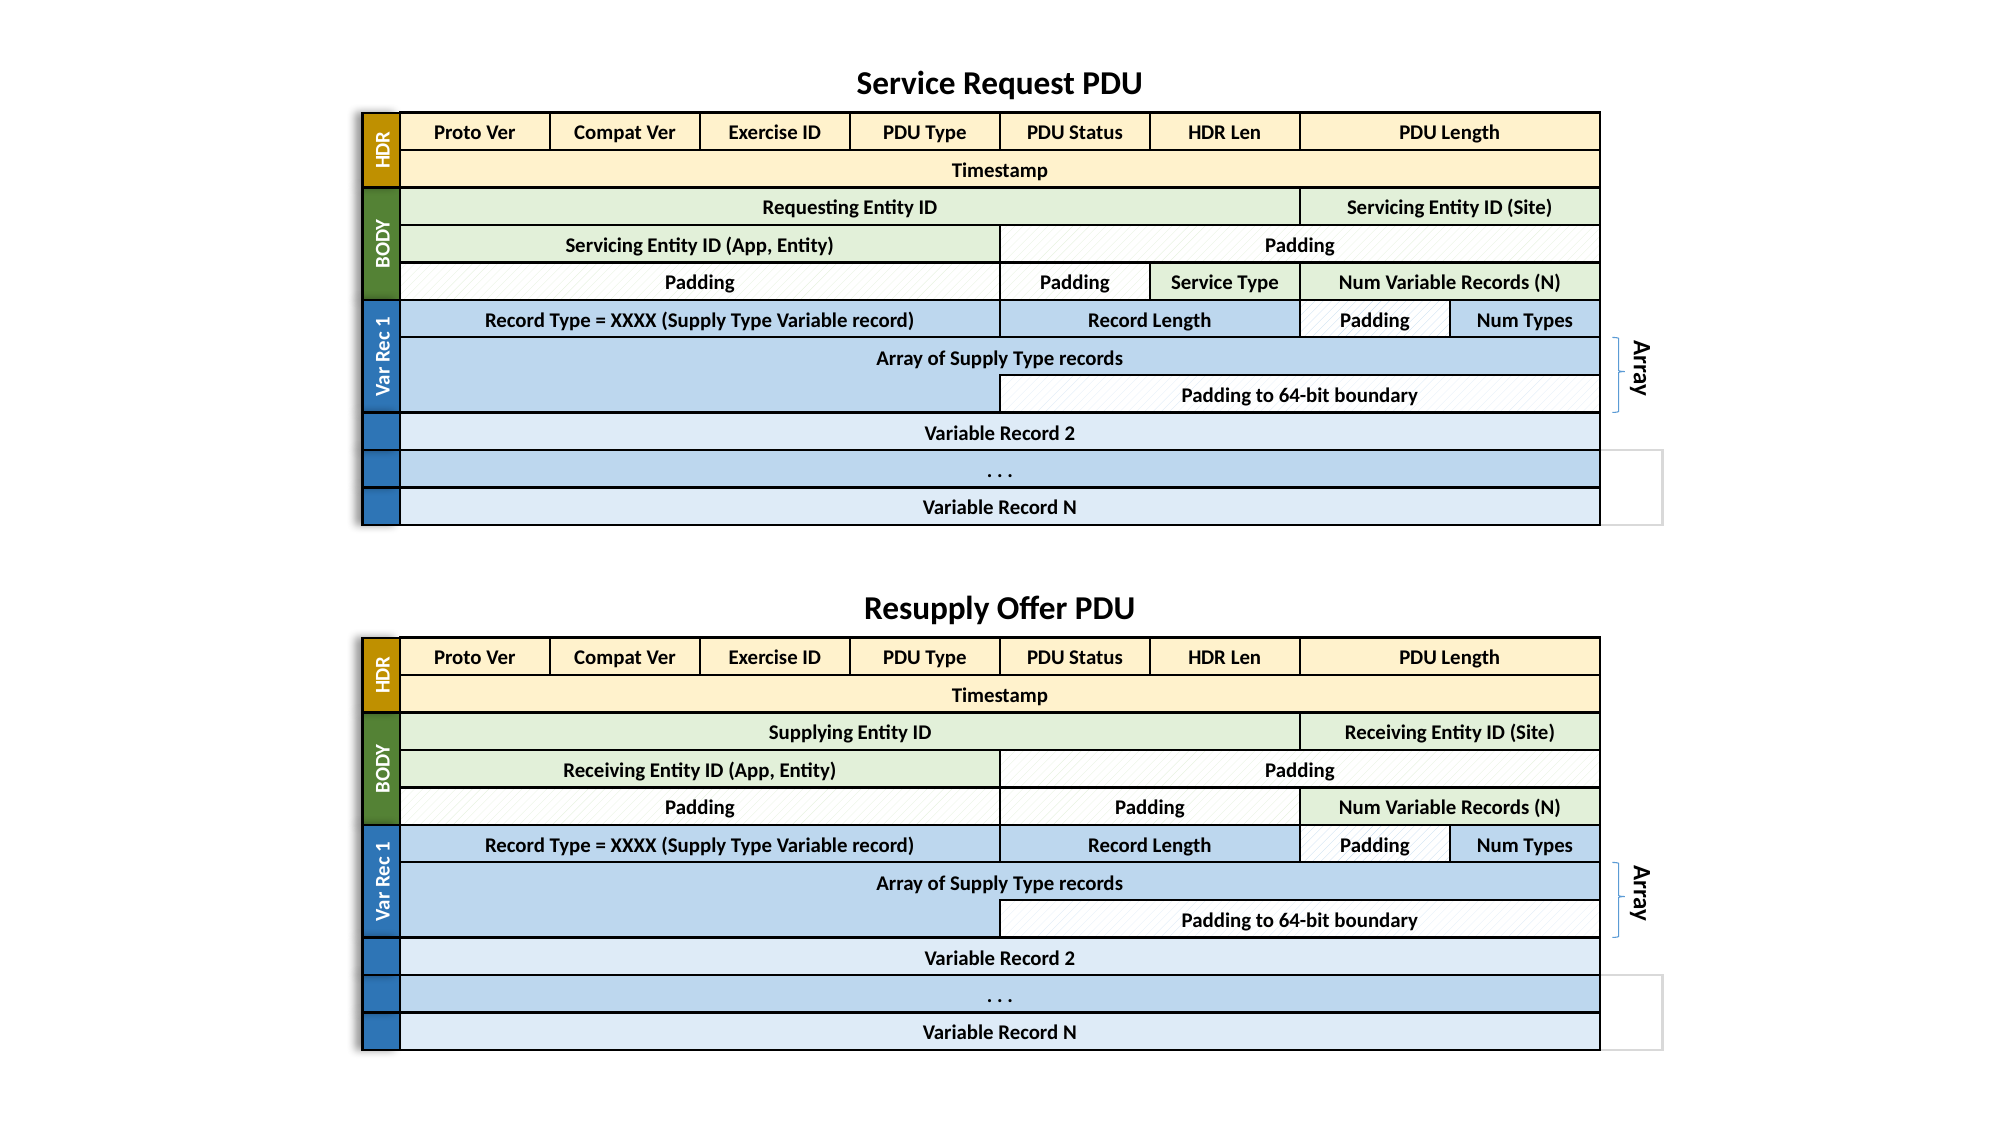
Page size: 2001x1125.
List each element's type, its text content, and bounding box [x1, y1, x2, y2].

text_box Padding [999, 749, 1601, 788]
text_box Padding [401, 786, 999, 824]
text_box Var Rec 1 [361, 824, 401, 936]
text_box Num Types [1451, 299, 1601, 338]
text_box Exercise ID [699, 636, 849, 674]
text_box Padding [1299, 299, 1451, 338]
text_box PDU Length [1299, 111, 1601, 149]
text_box Variable Record N [401, 1013, 1601, 1051]
text_box Num Variable Records (N) [1301, 788, 1601, 824]
text_box Variable Record 2 [399, 936, 1601, 974]
text_box Servicing Entity ID (Site) [1299, 186, 1601, 224]
text_box Supplying Entity ID [401, 711, 1299, 751]
text_box BODY [361, 189, 401, 299]
text_box Array [1624, 324, 1664, 413]
text_box Receiving Entity ID (Site) [1299, 711, 1601, 749]
text_box PDU Type [849, 636, 999, 674]
text_box PDU Status [999, 636, 1149, 674]
text_box PDU Type [849, 111, 999, 149]
text_box [1612, 861, 1625, 938]
text_box Requesting Entity ID [401, 186, 1299, 226]
text_box Padding to 64-bit boundary [999, 899, 1601, 936]
text_box Receiving Entity ID (App, Entity) [401, 751, 999, 786]
text_box Compat Ver [549, 636, 699, 674]
text_box Timestamp [401, 674, 1601, 711]
text_box Padding to 64-bit boundary [999, 374, 1601, 411]
text_box HDR [361, 637, 401, 714]
text_box Service Type [1151, 263, 1301, 301]
text_box HDR [361, 112, 401, 189]
text_box Proto Ver [399, 636, 549, 674]
text_box [361, 976, 401, 1014]
text_box Variable Record 2 [399, 411, 1601, 449]
text_box Compat Ver [549, 111, 699, 149]
text_box [361, 489, 401, 526]
text_box Padding [999, 261, 1151, 301]
text_box [1601, 974, 1664, 1051]
text_box Record Length [999, 826, 1299, 863]
text_box [1612, 336, 1625, 413]
text_box Timestamp [401, 149, 1601, 186]
text_box Record Type = XXXX (Supply Type Variable record) [401, 299, 999, 338]
text_box Resupply Offer PDU [699, 586, 1301, 626]
text_box [361, 451, 401, 489]
text_box [361, 937, 401, 976]
text_box . . . [401, 449, 1601, 488]
text_box Proto Ver [399, 111, 549, 149]
text_box Variable Record N [401, 488, 1601, 526]
text_box BODY [361, 714, 401, 824]
text_box Service Request PDU [699, 61, 1301, 101]
text_box [1601, 449, 1664, 526]
text_box Array of Supply Type records [401, 863, 1601, 936]
text_box Padding [401, 261, 999, 299]
text_box . . . [401, 974, 1601, 1013]
text_box Servicing Entity ID (App, Entity) [401, 226, 999, 261]
text_box Array of Supply Type records [401, 338, 1601, 411]
text_box Num Types [1451, 824, 1601, 863]
text_box Exercise ID [699, 111, 849, 149]
text_box [361, 412, 401, 451]
text_box Padding [1299, 824, 1451, 863]
text_box [361, 1014, 401, 1051]
text_box Record Length [999, 301, 1299, 338]
text_box Padding [999, 786, 1301, 826]
text_box Array [1624, 849, 1664, 938]
text_box Num Variable Records (N) [1301, 263, 1601, 299]
text_box HDR Len [1149, 111, 1299, 149]
text_box Var Rec 1 [361, 299, 401, 411]
text_box HDR Len [1149, 636, 1299, 674]
text_box PDU Status [999, 111, 1149, 149]
text_box PDU Length [1299, 636, 1601, 674]
text_box Record Type = XXXX (Supply Type Variable record) [401, 824, 999, 863]
text_box Padding [999, 224, 1601, 263]
